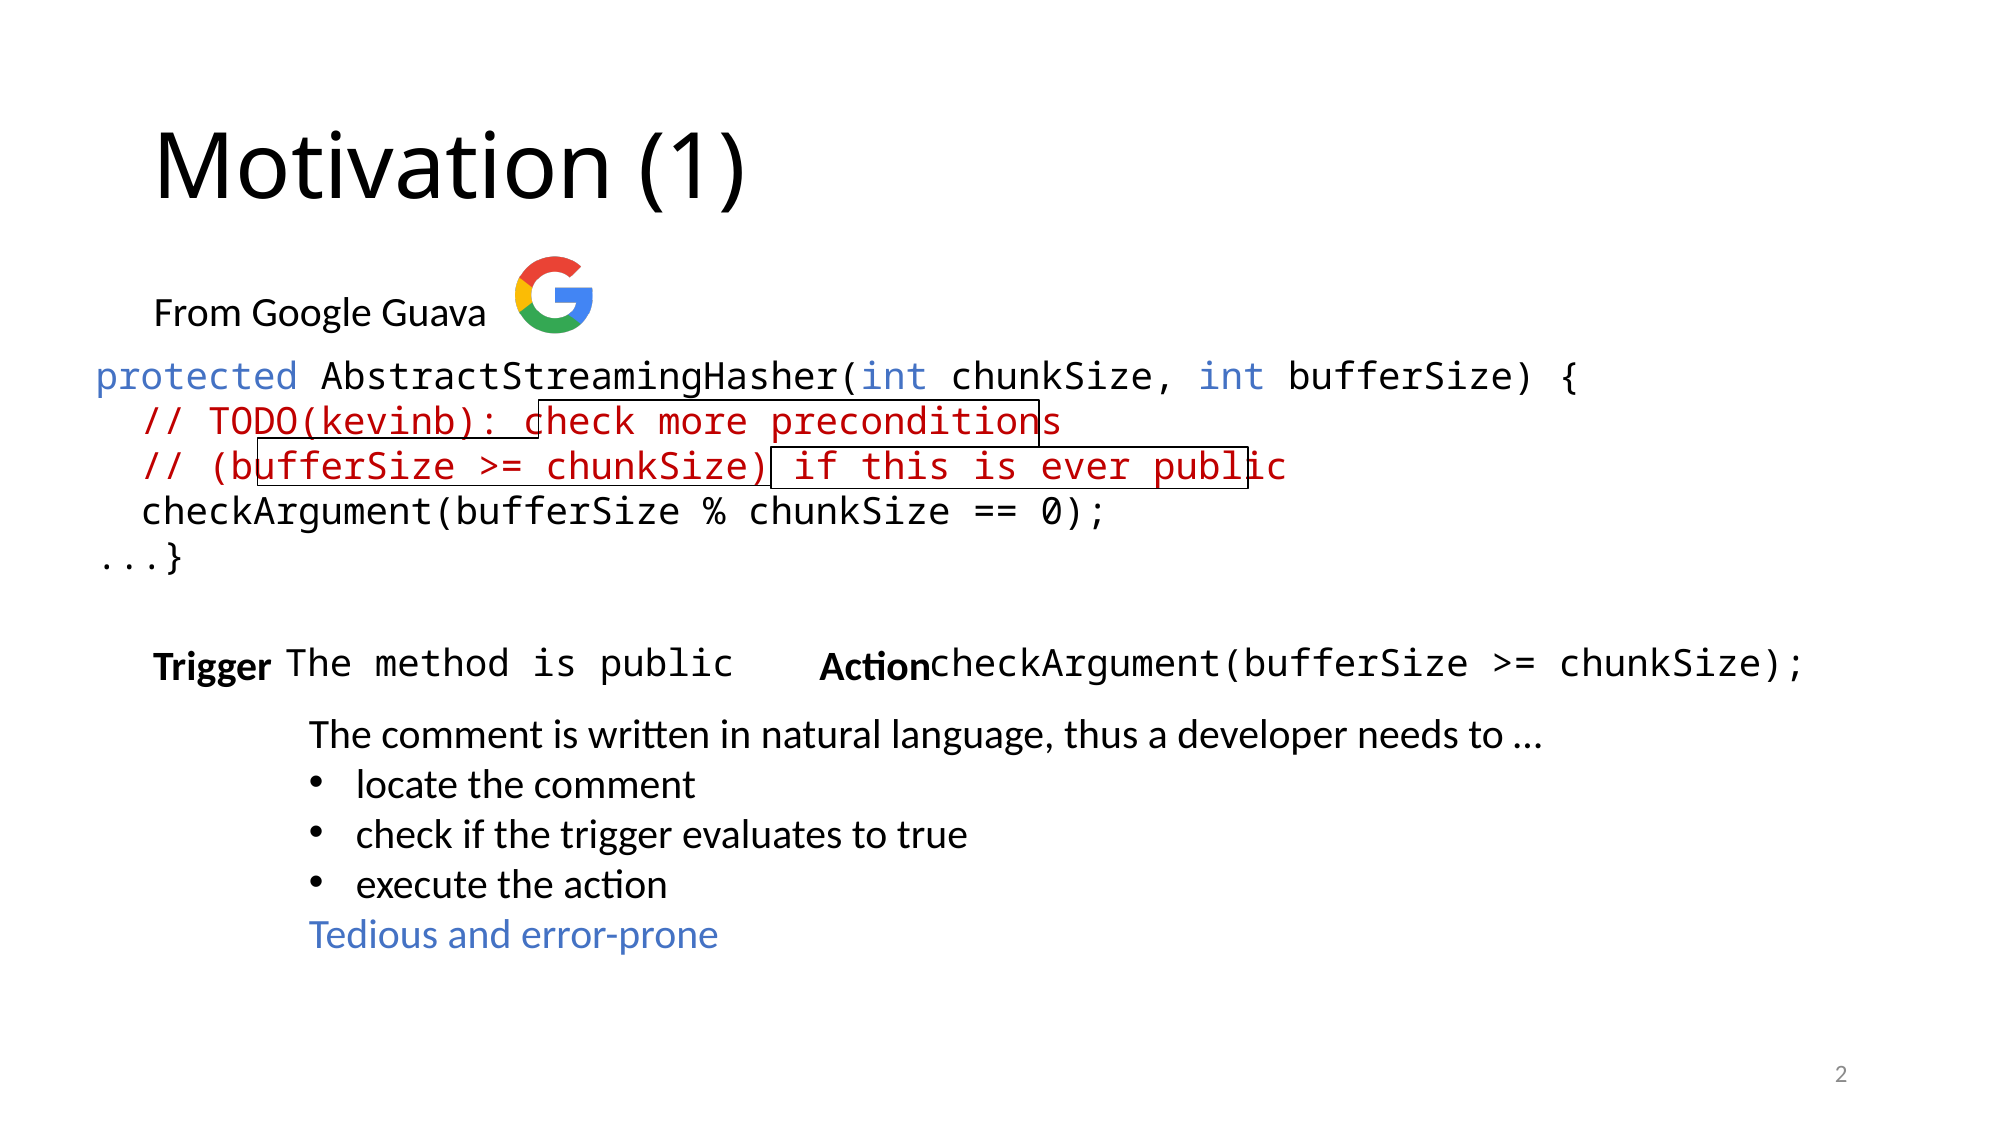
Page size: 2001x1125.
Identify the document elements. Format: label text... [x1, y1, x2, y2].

slide_number 2 [1412, 1042, 1863, 1103]
title Motivation (1) [137, 59, 1863, 278]
text_box The comment is written in natural language, thus a developer needs to … locate the comment check if the trigger evaluates to true execute the action Tedious and error-prone [293, 698, 1559, 965]
text_box checkArgument(bufferSize >= chunkSize); [914, 631, 1822, 692]
text_box [257, 400, 1040, 486]
text_box The method is public [270, 631, 773, 692]
text_box From Google Guava [139, 277, 503, 343]
picture [503, 245, 606, 345]
text_box [770, 446, 1248, 489]
text_box Trigger [138, 631, 287, 697]
text_box protected AbstractStreamingHasher(int chunkSize, int bufferSize) { // TODO(kevinb): check more preconditions // (bufferSize >= chunkSize) if this is ever public checkArgument(bufferSize % chunkSize == 0); ...} [80, 345, 1596, 585]
text_box Action [804, 631, 947, 697]
